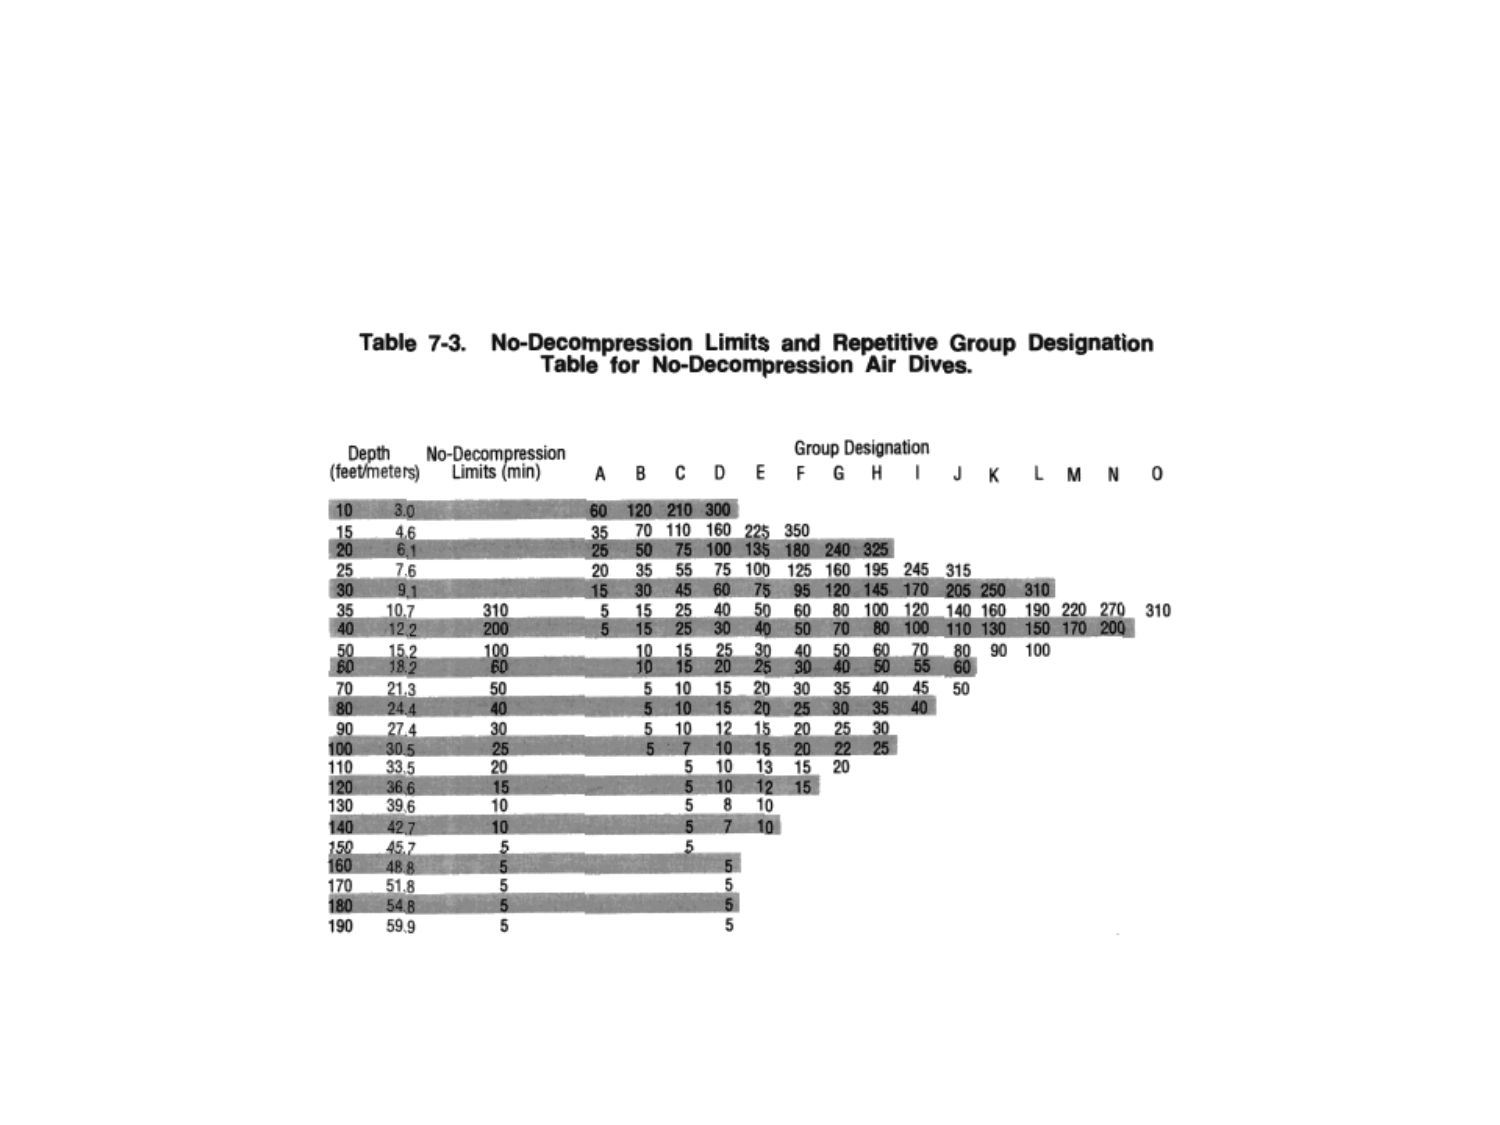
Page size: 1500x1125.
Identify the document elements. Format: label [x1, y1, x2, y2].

list [320, 324, 1180, 944]
